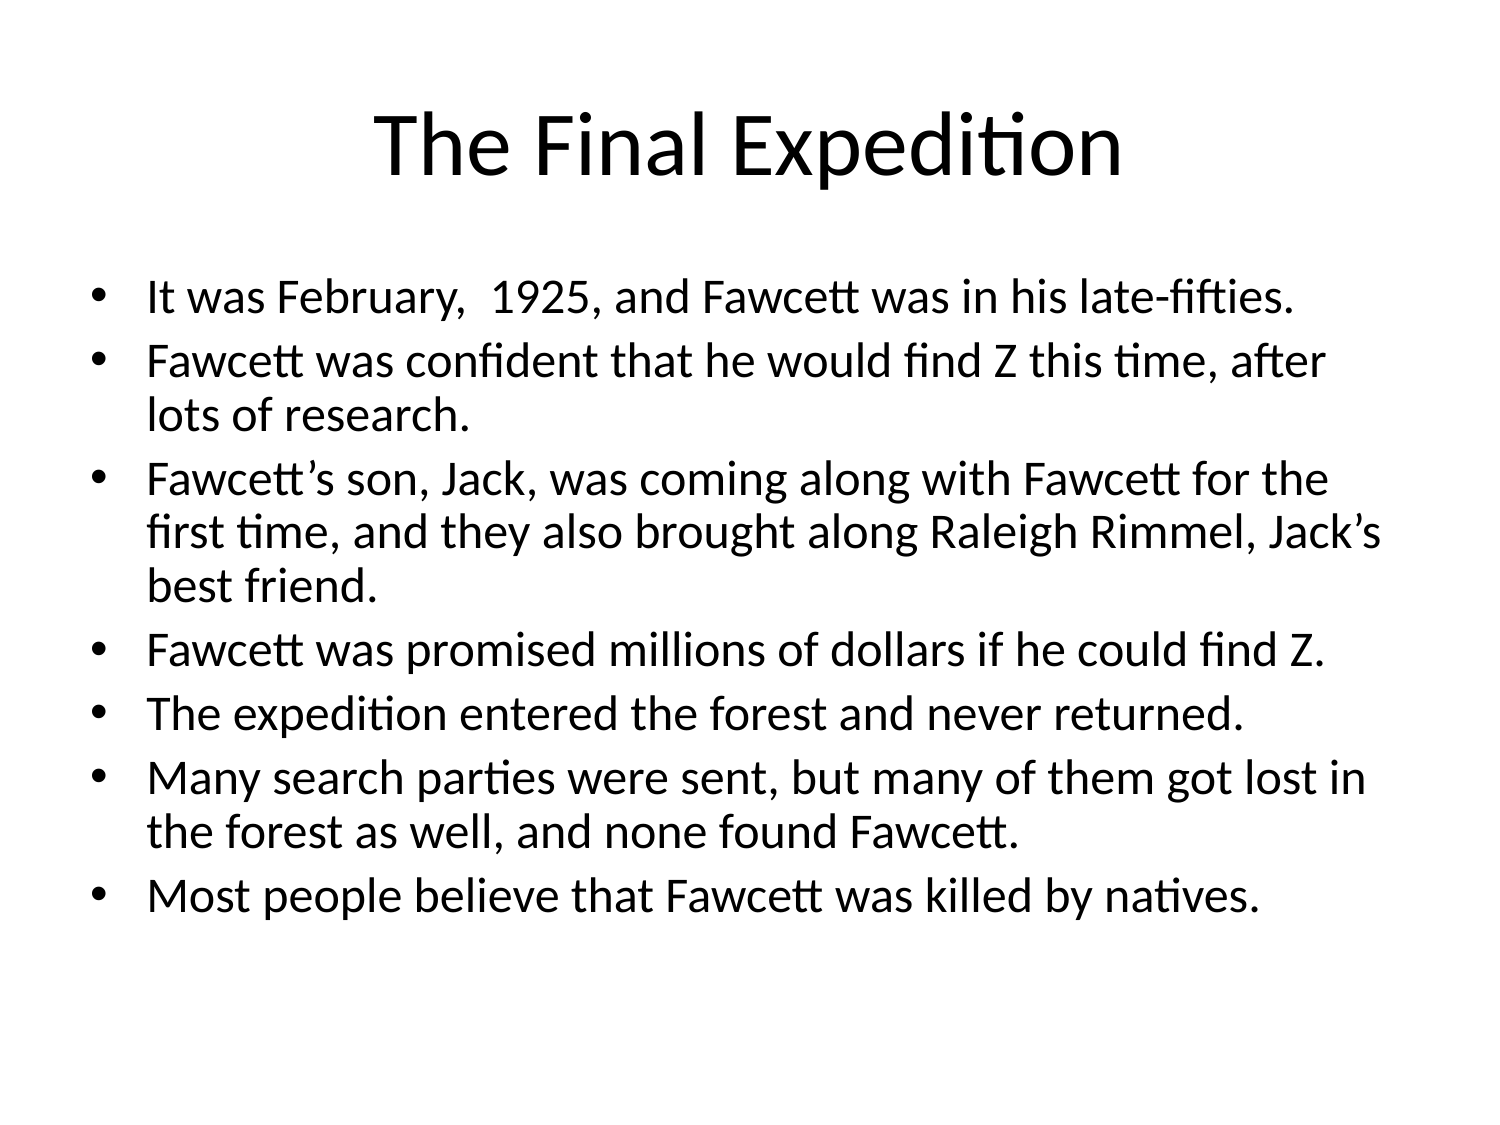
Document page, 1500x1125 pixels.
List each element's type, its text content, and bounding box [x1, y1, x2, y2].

list It was February, 1925, and Fawcett was in his late-fifties. Fawcett was confident that he would find Z this time, after lots of research. Fawcett’s son, Jack, was coming along with Fawcett for the first time, and they also brought along Raleigh Rimmel, Jack’s best friend. Fawcett was promised millions of dollars if he could find Z. The expedition entered the forest and never returned. Many search parties were sent, but many of them got lost in the forest as well, and none found Fawcett. Most people believe that Fawcett was killed by natives. [74, 262, 1426, 1006]
title The Final Expedition [74, 44, 1426, 233]
